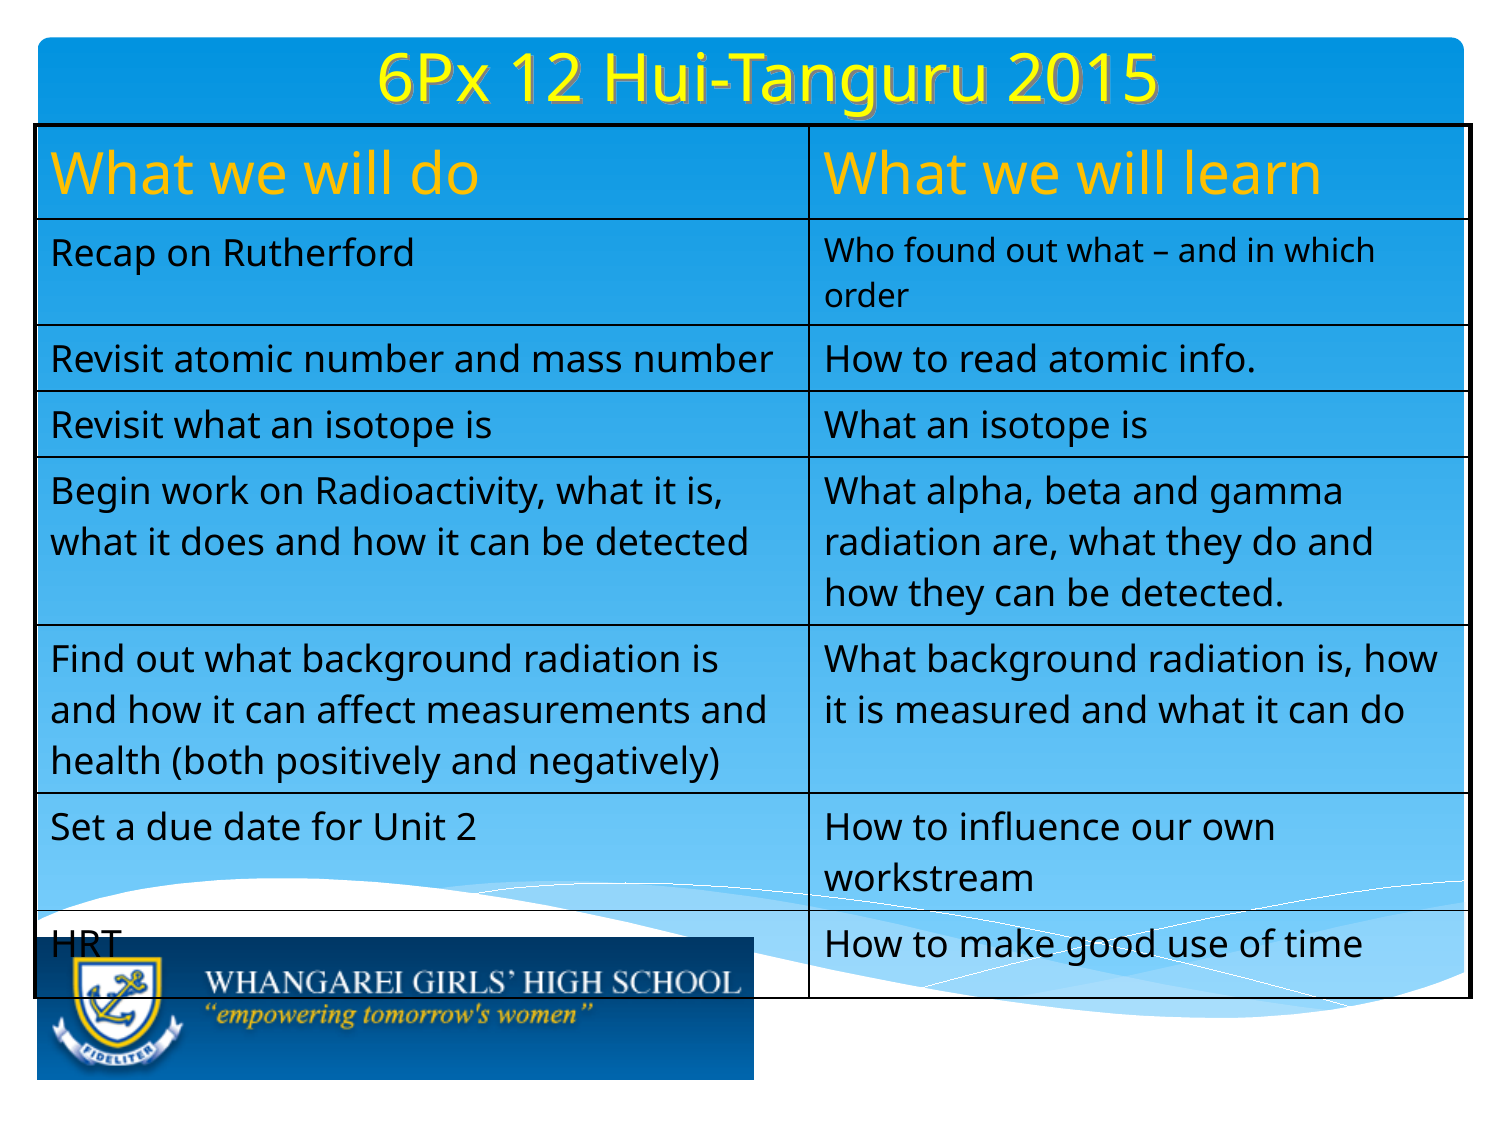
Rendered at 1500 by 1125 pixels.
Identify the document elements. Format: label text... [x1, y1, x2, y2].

table_cell Find out what background radiation is and how it can affect measurements and health (both positively and negatively) [37, 626, 808, 792]
table_cell HRT [37, 911, 808, 997]
table_cell How to read atomic info. [810, 326, 1468, 390]
table_cell Who found out what – and in which order [810, 220, 1468, 324]
table_cell What background radiation is, how it is measured and what it can do [810, 626, 1468, 792]
picture [37, 937, 754, 1080]
table_cell Begin work on Radioactivity, what it is, what it does and how it can be detected [37, 458, 808, 624]
table_cell Revisit what an isotope is [37, 392, 808, 456]
table_header What we will learn [810, 127, 1468, 218]
table_cell How to influence our own workstream [810, 794, 1468, 910]
table_header What we will do [37, 127, 808, 218]
table_cell Set a due date for Unit 2 [37, 794, 808, 910]
table_cell What alpha, beta and gamma radiation are, what they do and how they can be detected. [810, 458, 1468, 624]
table_cell What an isotope is [810, 392, 1468, 456]
table_cell Recap on Rutherford [37, 220, 808, 324]
text_box 6Px 12 Hui-Tanguru 2015 [162, 24, 1375, 123]
table_cell How to make good use of time [810, 911, 1468, 997]
table_cell Revisit atomic number and mass number [37, 326, 808, 390]
